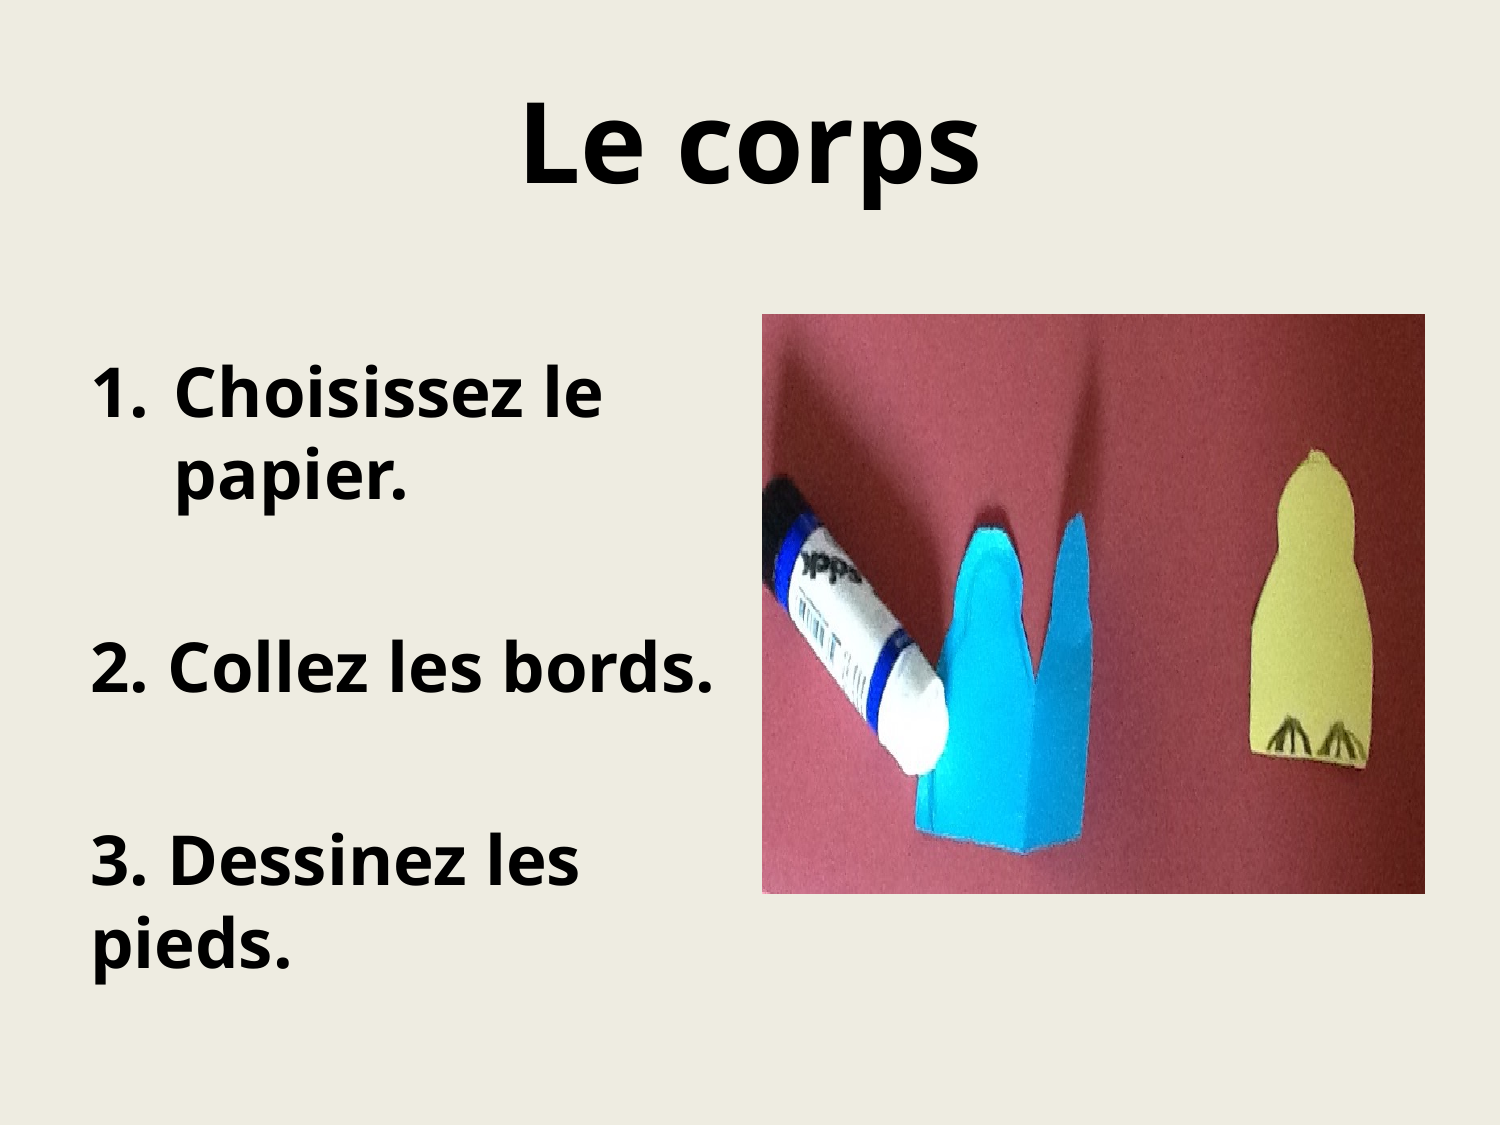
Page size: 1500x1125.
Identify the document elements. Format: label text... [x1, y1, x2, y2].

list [762, 314, 1426, 894]
title Le corps [75, 45, 1425, 233]
list Choisissez le papier. 2. Collez les bords. 3. Dessinez les pieds. [75, 262, 738, 1005]
